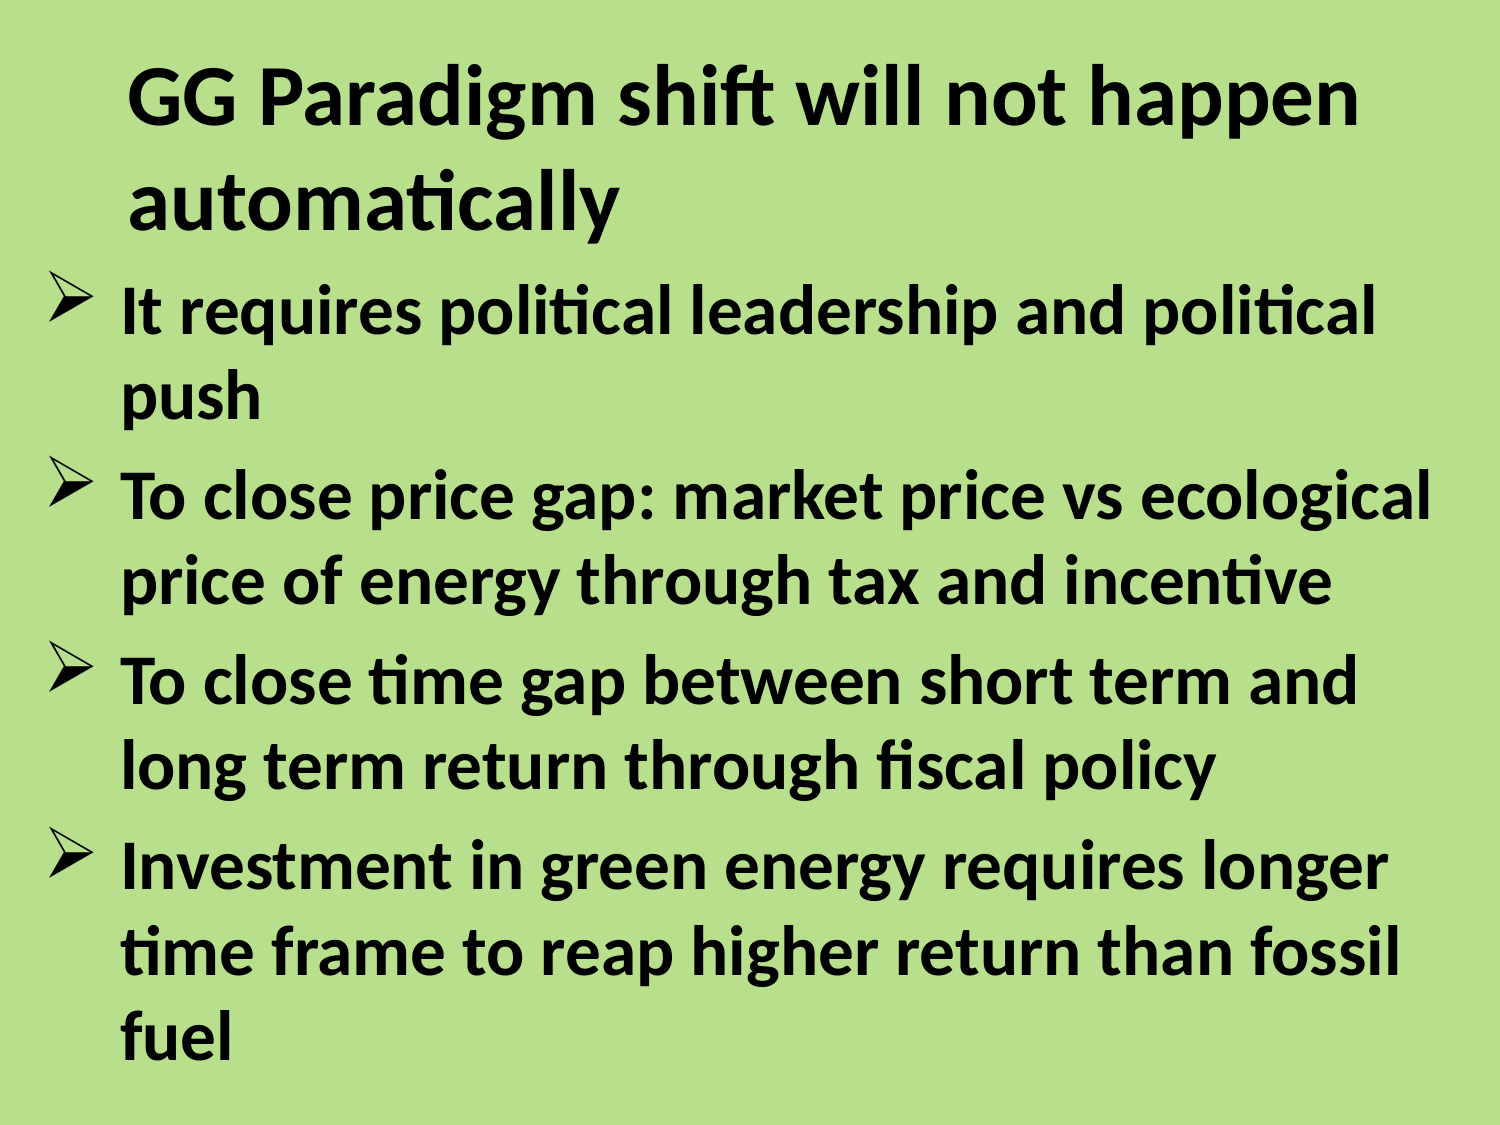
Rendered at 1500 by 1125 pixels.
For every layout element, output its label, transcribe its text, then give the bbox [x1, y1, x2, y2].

title GG Paradigm shift will not happen automatically [112, 30, 1412, 255]
subtitle It requires political leadership and political push To close price gap: market price vs ecological price of energy through tax and incentive To close time gap between short term and long term return through fiscal policy Investment in green energy requires longer time frame to reap higher return than fossil fuel [28, 255, 1481, 1094]
